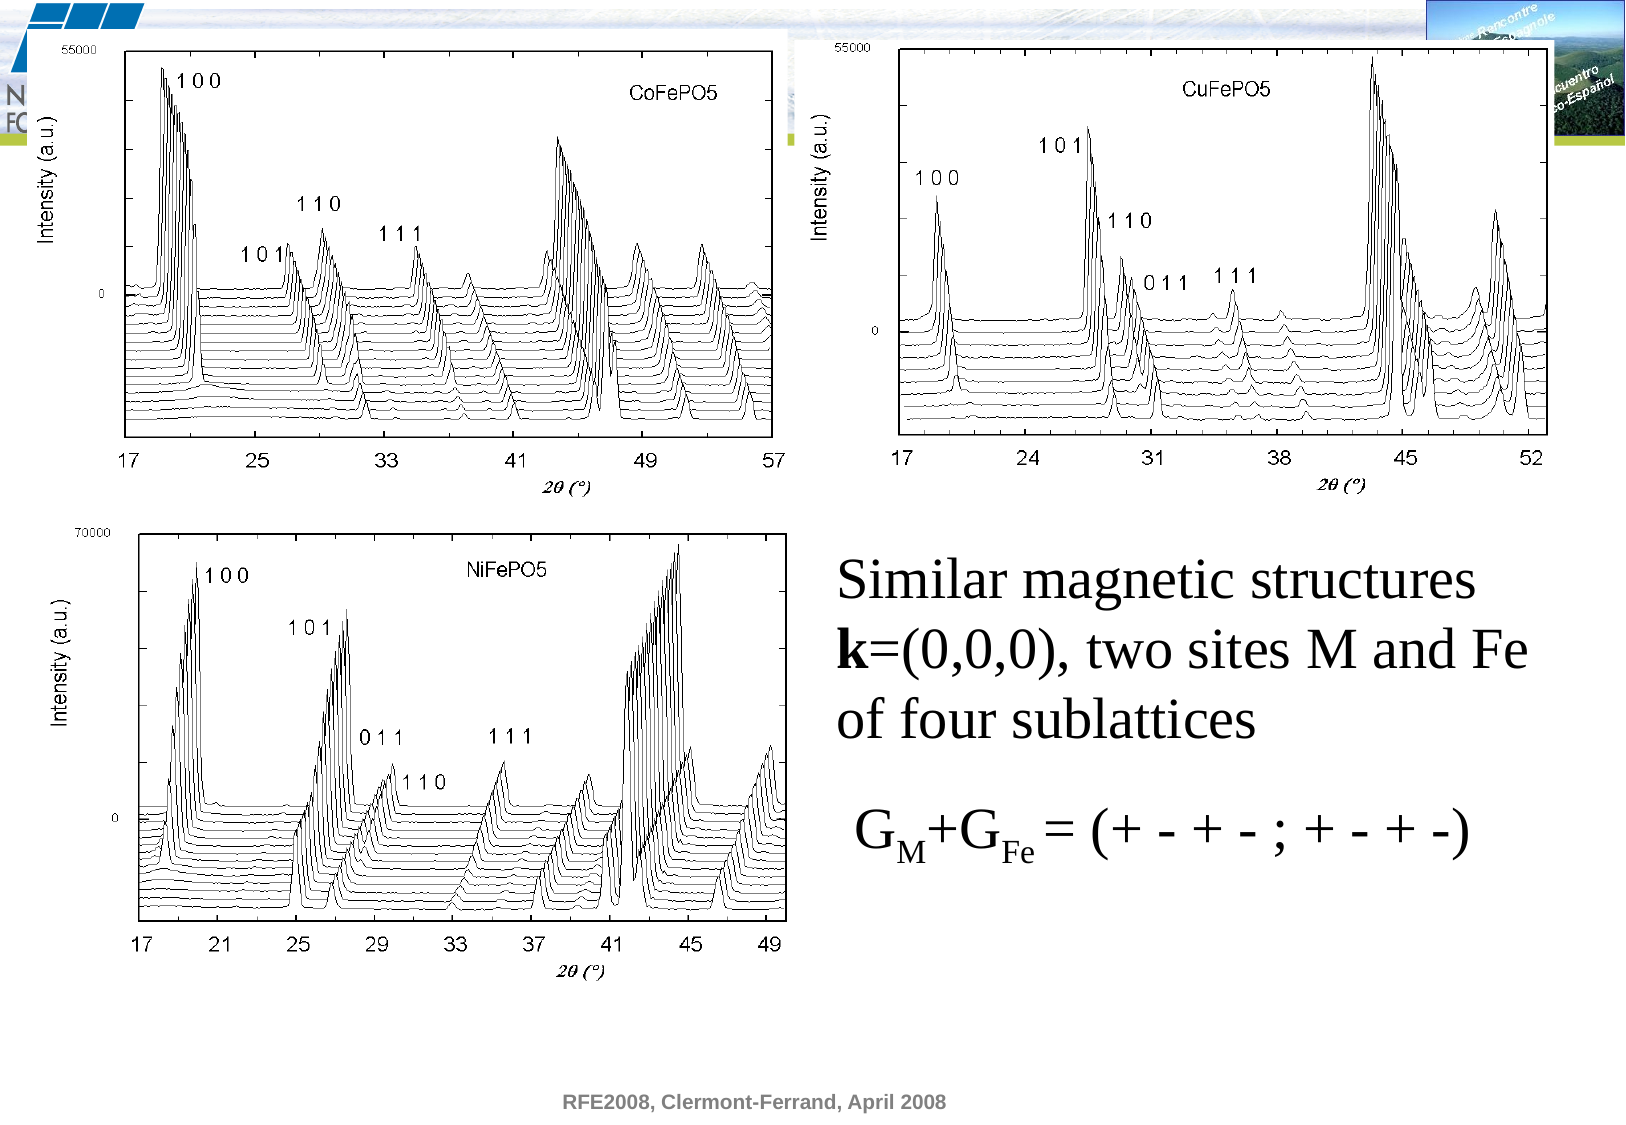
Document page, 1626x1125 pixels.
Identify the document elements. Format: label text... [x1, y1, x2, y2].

text_box Similar magnetic structures k=(0,0,0), two sites M and Fe of four sublattices [821, 532, 1545, 758]
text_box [794, 39, 1556, 502]
picture [0, 0, 1625, 136]
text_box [26, 28, 789, 503]
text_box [42, 515, 799, 990]
text_box GM+GFe = (+ - + - ; + - + -) [839, 782, 1599, 878]
